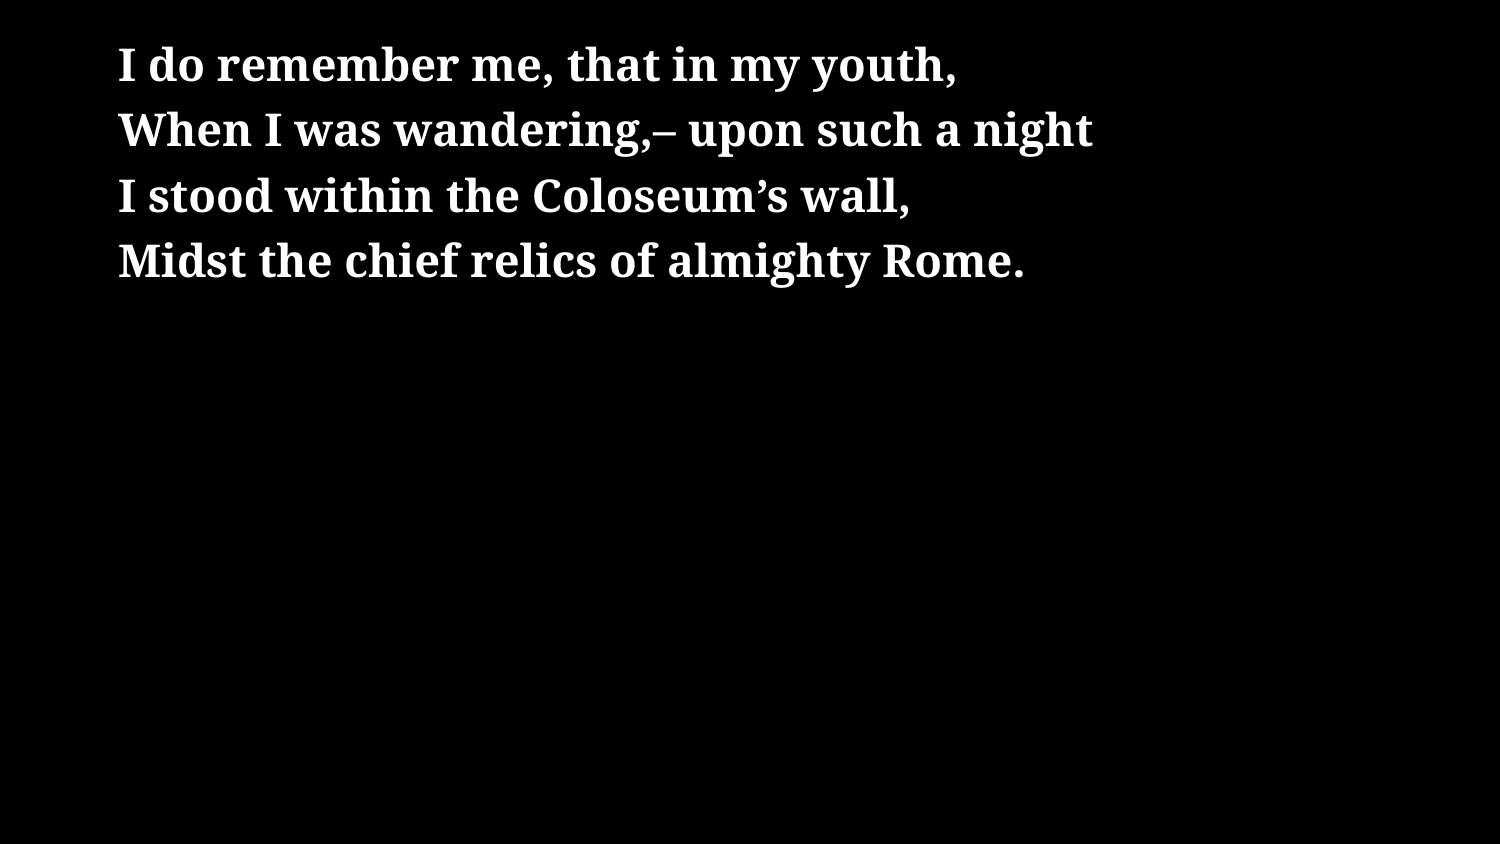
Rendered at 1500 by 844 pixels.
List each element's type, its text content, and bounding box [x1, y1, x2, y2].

title I do remember me, that in my youth, When I was wandering,– upon such a night I stood within the Coloseum’s wall, Midst the chief relics of almighty Rome. [103, 17, 1397, 299]
